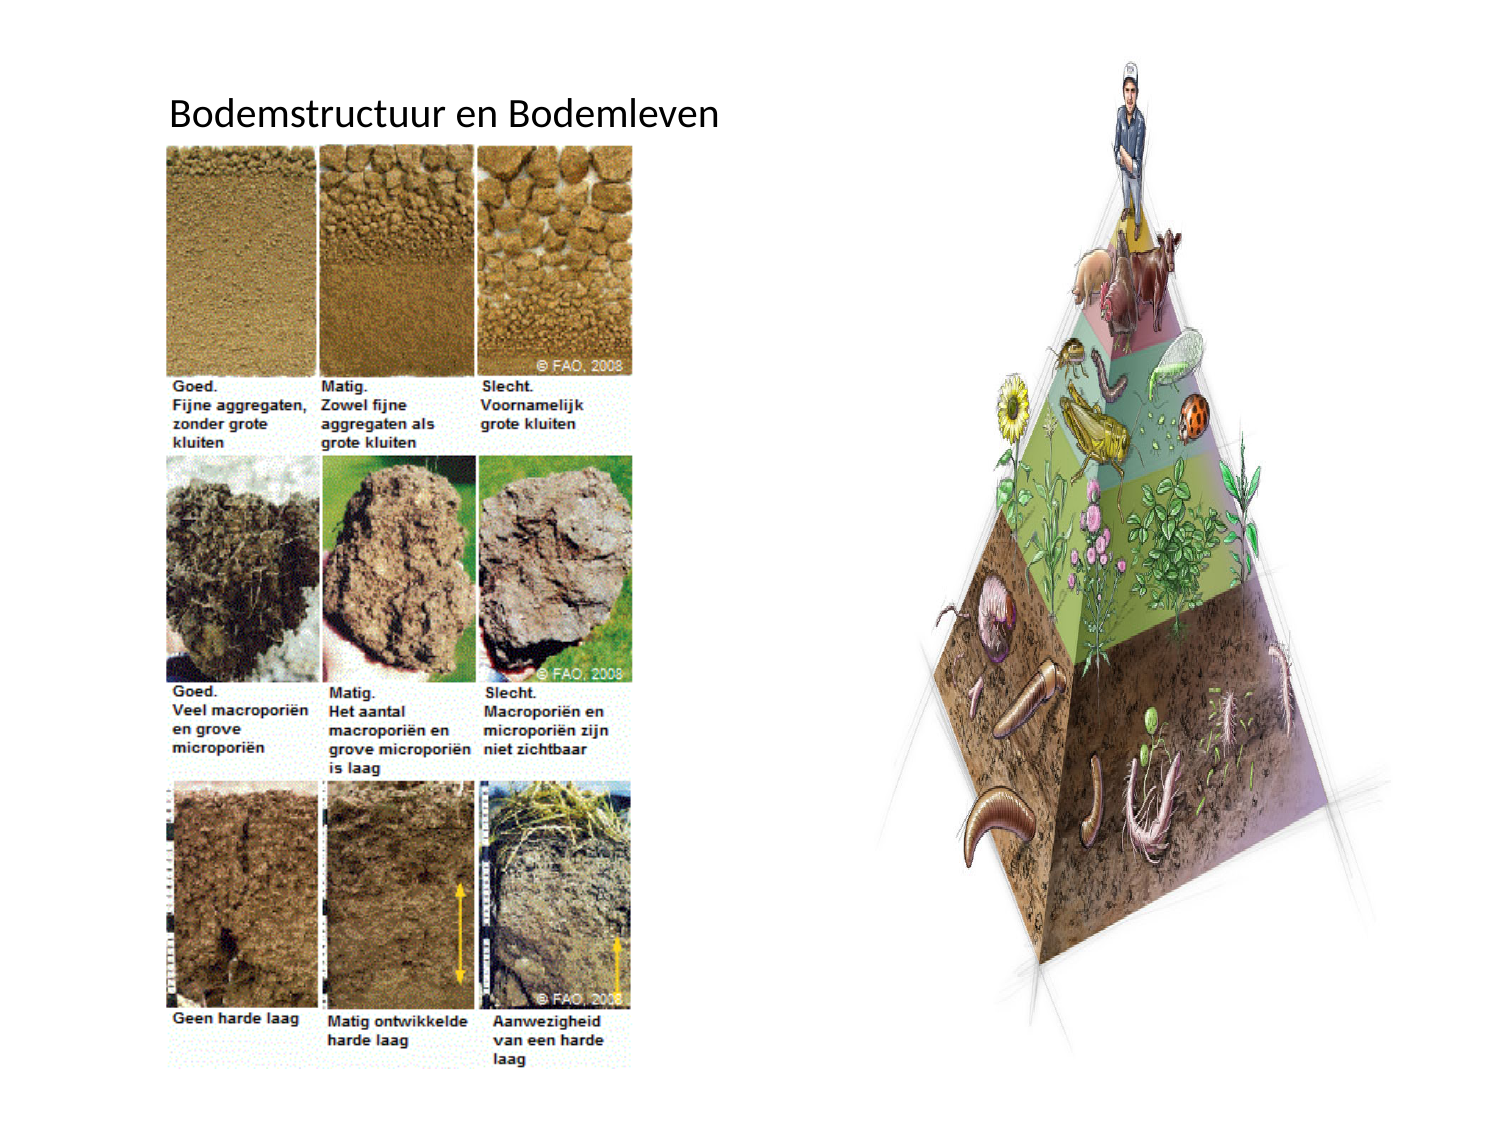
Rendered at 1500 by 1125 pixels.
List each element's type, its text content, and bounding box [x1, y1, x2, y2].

text_box Bodemstructuur en Bodemleven [154, 78, 736, 143]
picture [833, 18, 1402, 1095]
picture [164, 143, 635, 1070]
